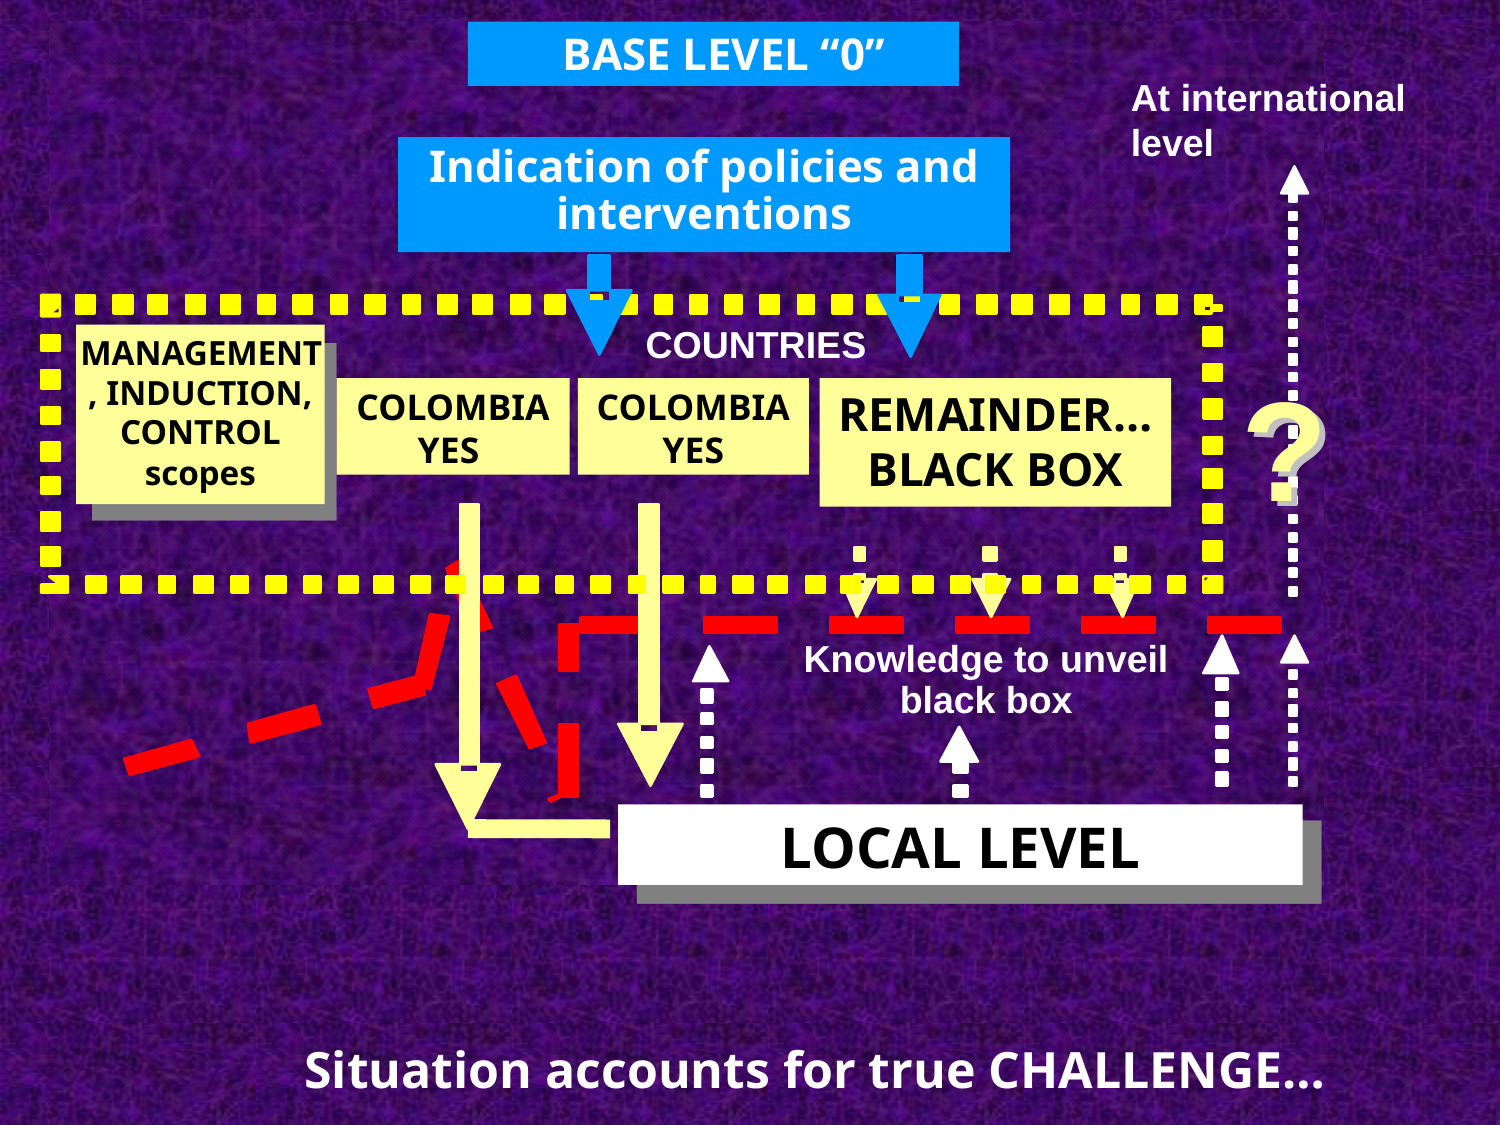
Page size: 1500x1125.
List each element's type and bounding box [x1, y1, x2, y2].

picture [0, 0, 1500, 1125]
text_box [40, 18, 1448, 1107]
